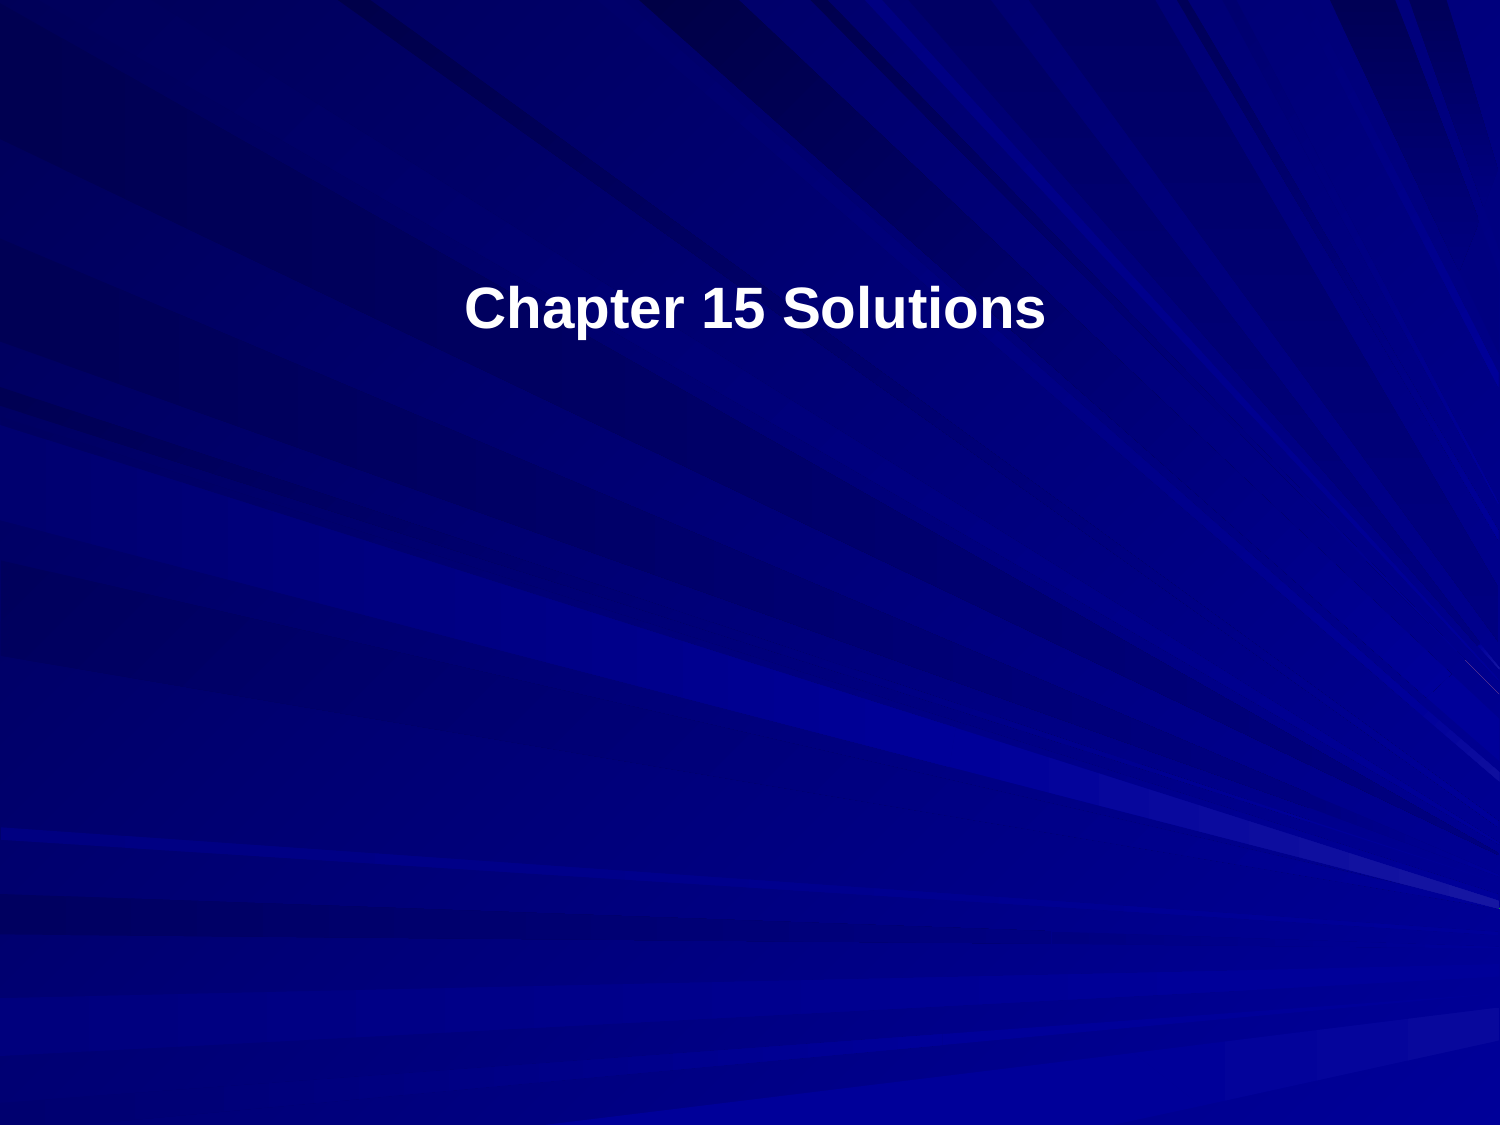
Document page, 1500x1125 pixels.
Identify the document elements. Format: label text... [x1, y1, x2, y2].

text_box Chapter 15 Solutions [49, 262, 1463, 348]
